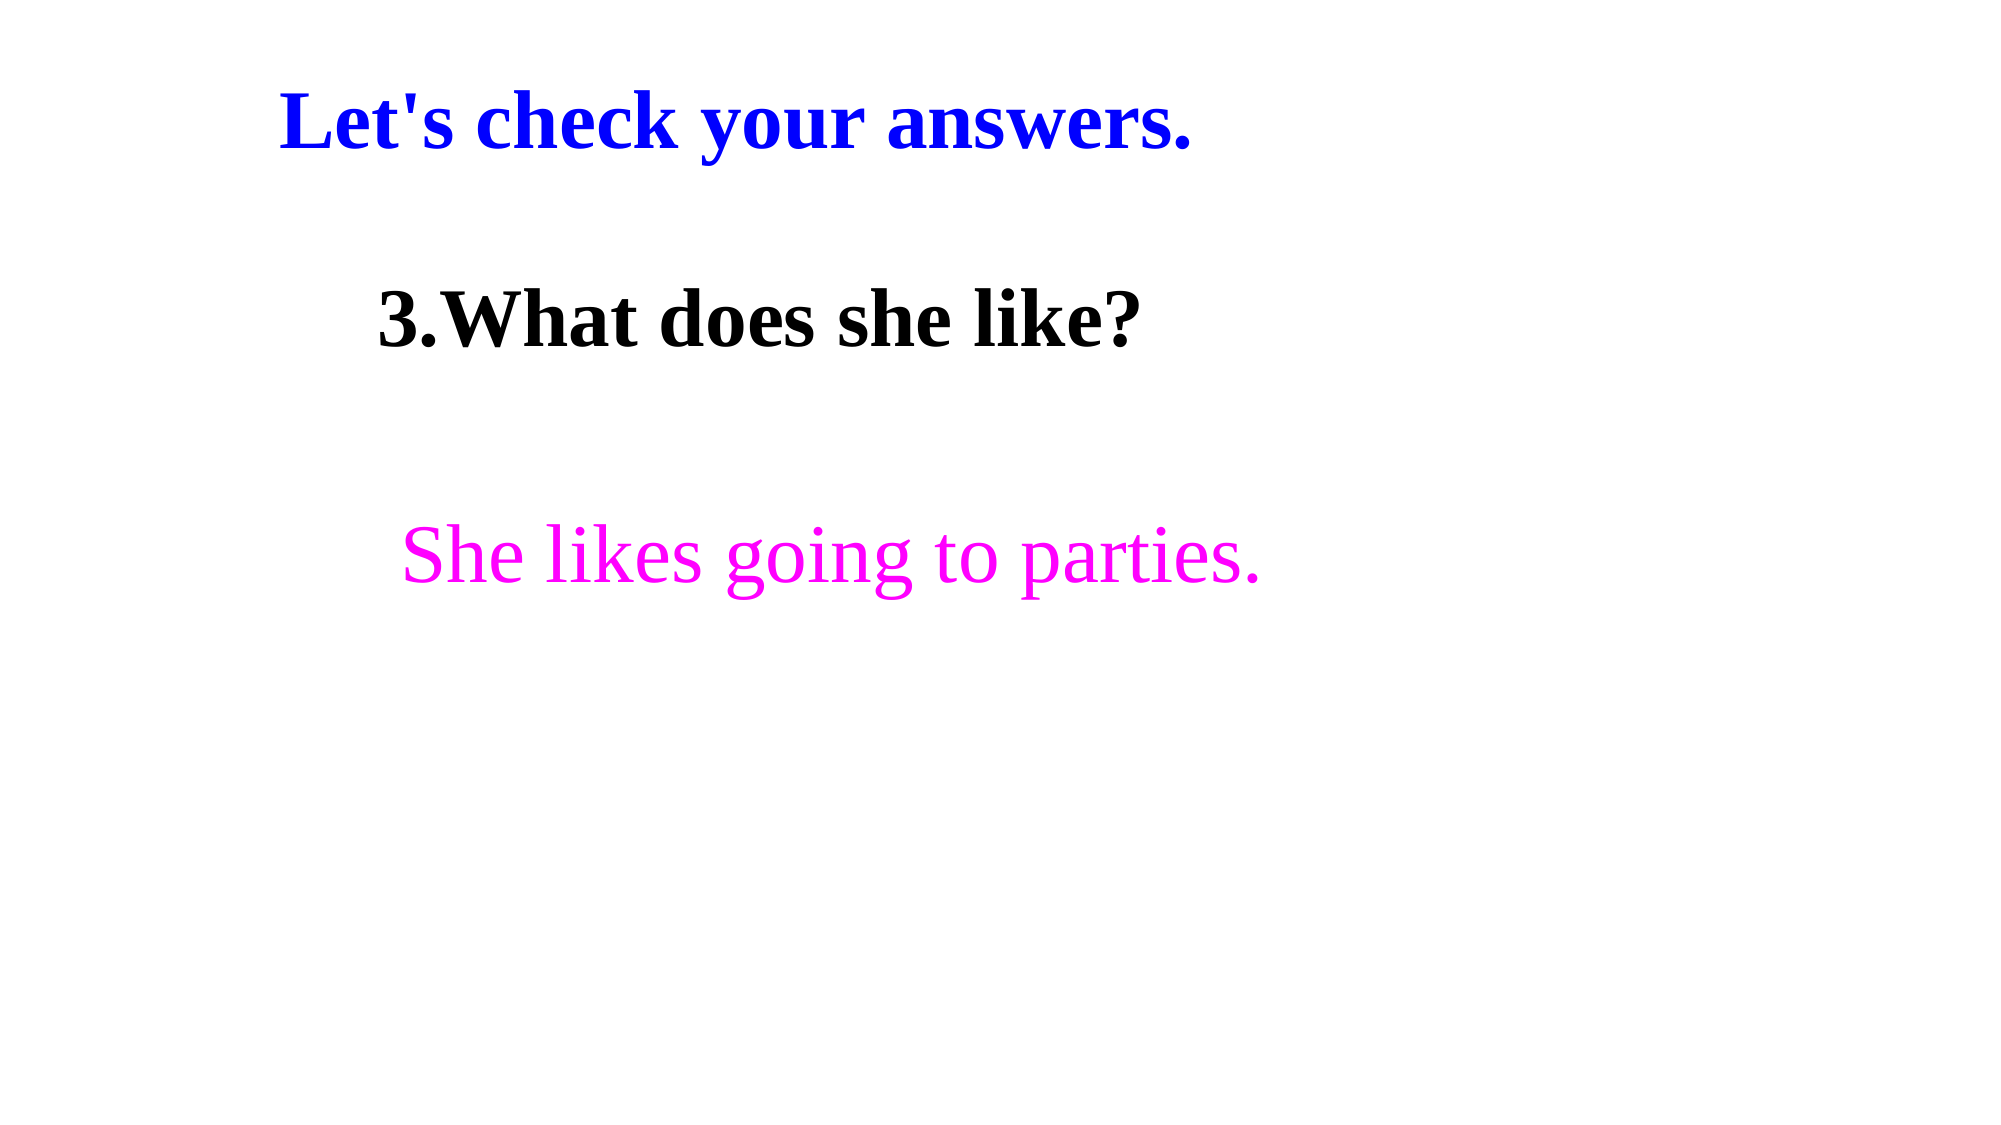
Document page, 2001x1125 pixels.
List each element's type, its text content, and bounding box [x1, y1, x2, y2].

text_box She likes going to parties. [385, 491, 1280, 607]
text_box Let's check your answers. [264, 58, 1213, 173]
text_box 3.What does she like? [362, 255, 1161, 471]
